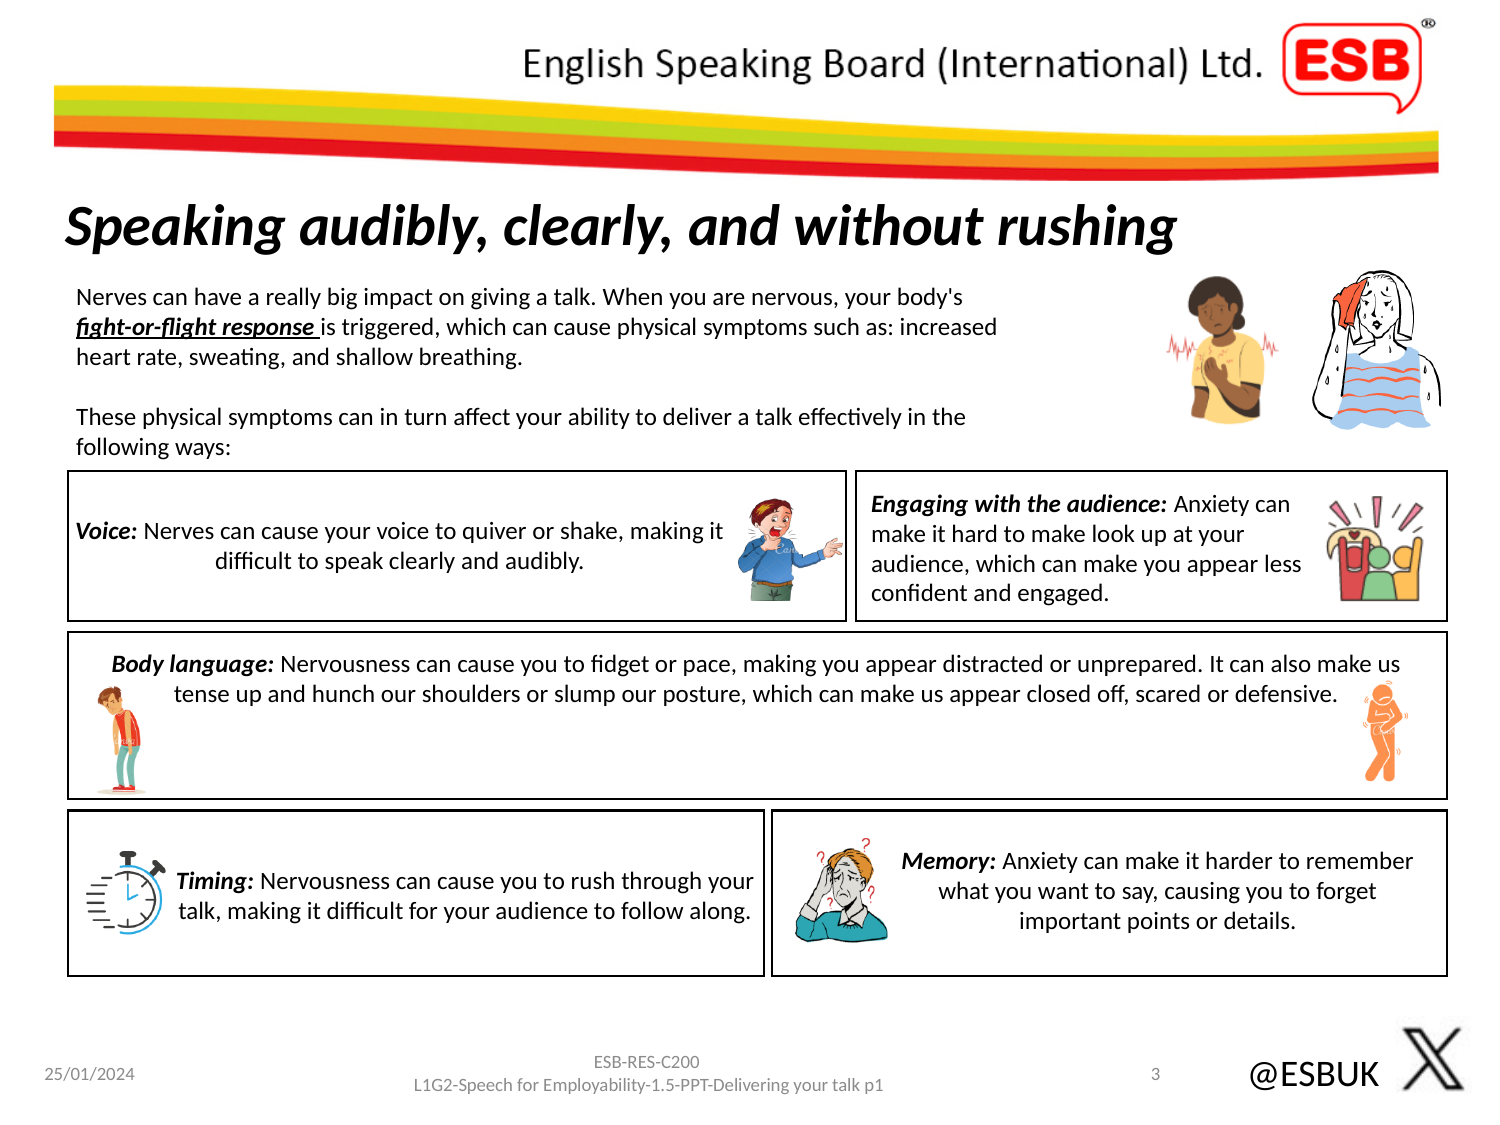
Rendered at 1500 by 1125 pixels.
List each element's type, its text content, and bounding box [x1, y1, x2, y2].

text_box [67, 631, 1447, 799]
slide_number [29, 1042, 367, 1103]
slide_number 3 [930, 1042, 1176, 1103]
picture [0, 0, 1500, 189]
footer ESB-RES-C200 L1G2-Speech for Employability-1.5-PPT-Delivering your talk p1 [395, 1042, 902, 1103]
title Speaking audibly, clearly, and without rushing [50, 167, 1444, 286]
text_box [856, 470, 1447, 622]
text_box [773, 810, 1448, 976]
picture [1152, 247, 1455, 439]
text_box Nerves can have a really big impact on giving a talk. When you are nervous, your body's fight-or-flight response is triggered, which can cause physical symptoms such as: increased heart rate, sweating, and shallow breathing. These physical symptoms can in turn affect your ability to deliver a talk effectively in the following ways: [61, 273, 1043, 470]
picture [1395, 1016, 1476, 1103]
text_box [57, 470, 855, 622]
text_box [68, 810, 773, 976]
